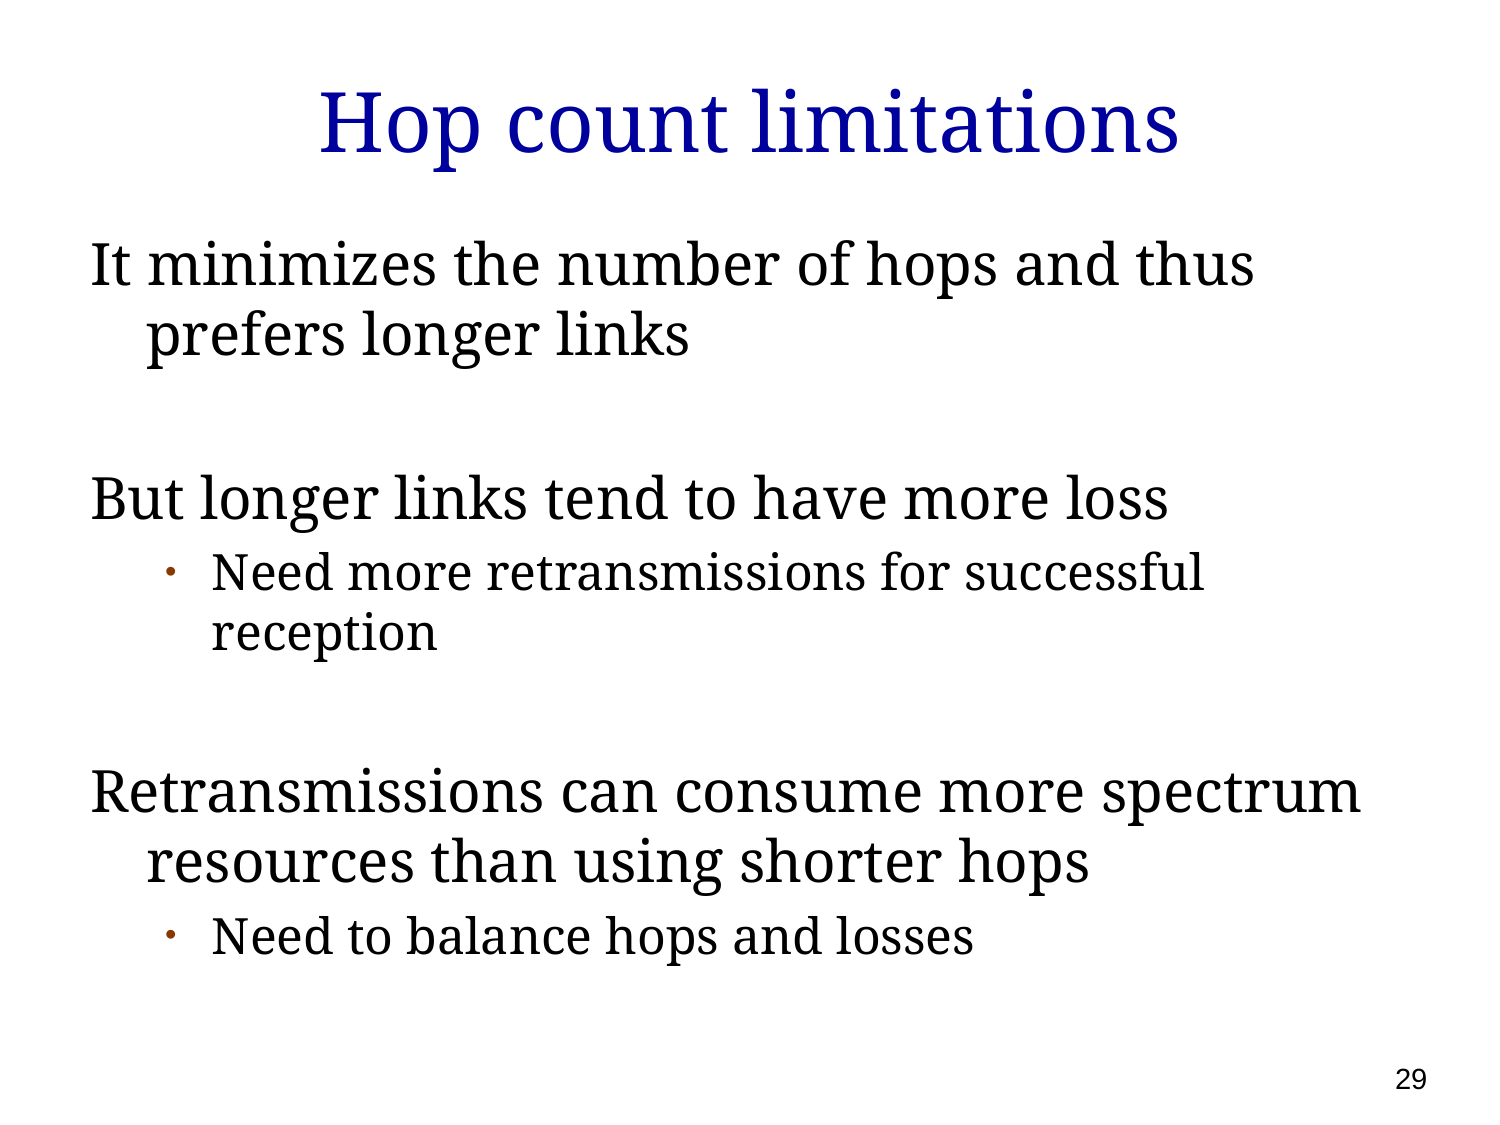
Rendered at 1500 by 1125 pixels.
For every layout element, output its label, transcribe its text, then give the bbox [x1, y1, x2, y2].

title Hop count limitations [74, 47, 1426, 191]
slide_number 29 [1092, 1024, 1443, 1103]
list It minimizes the number of hops and thus prefers longer links But longer links tend to have more loss Need more retransmissions for successful reception Retransmissions can consume more spectrum resources than using shorter hops Need to balance hops and losses [74, 219, 1426, 963]
